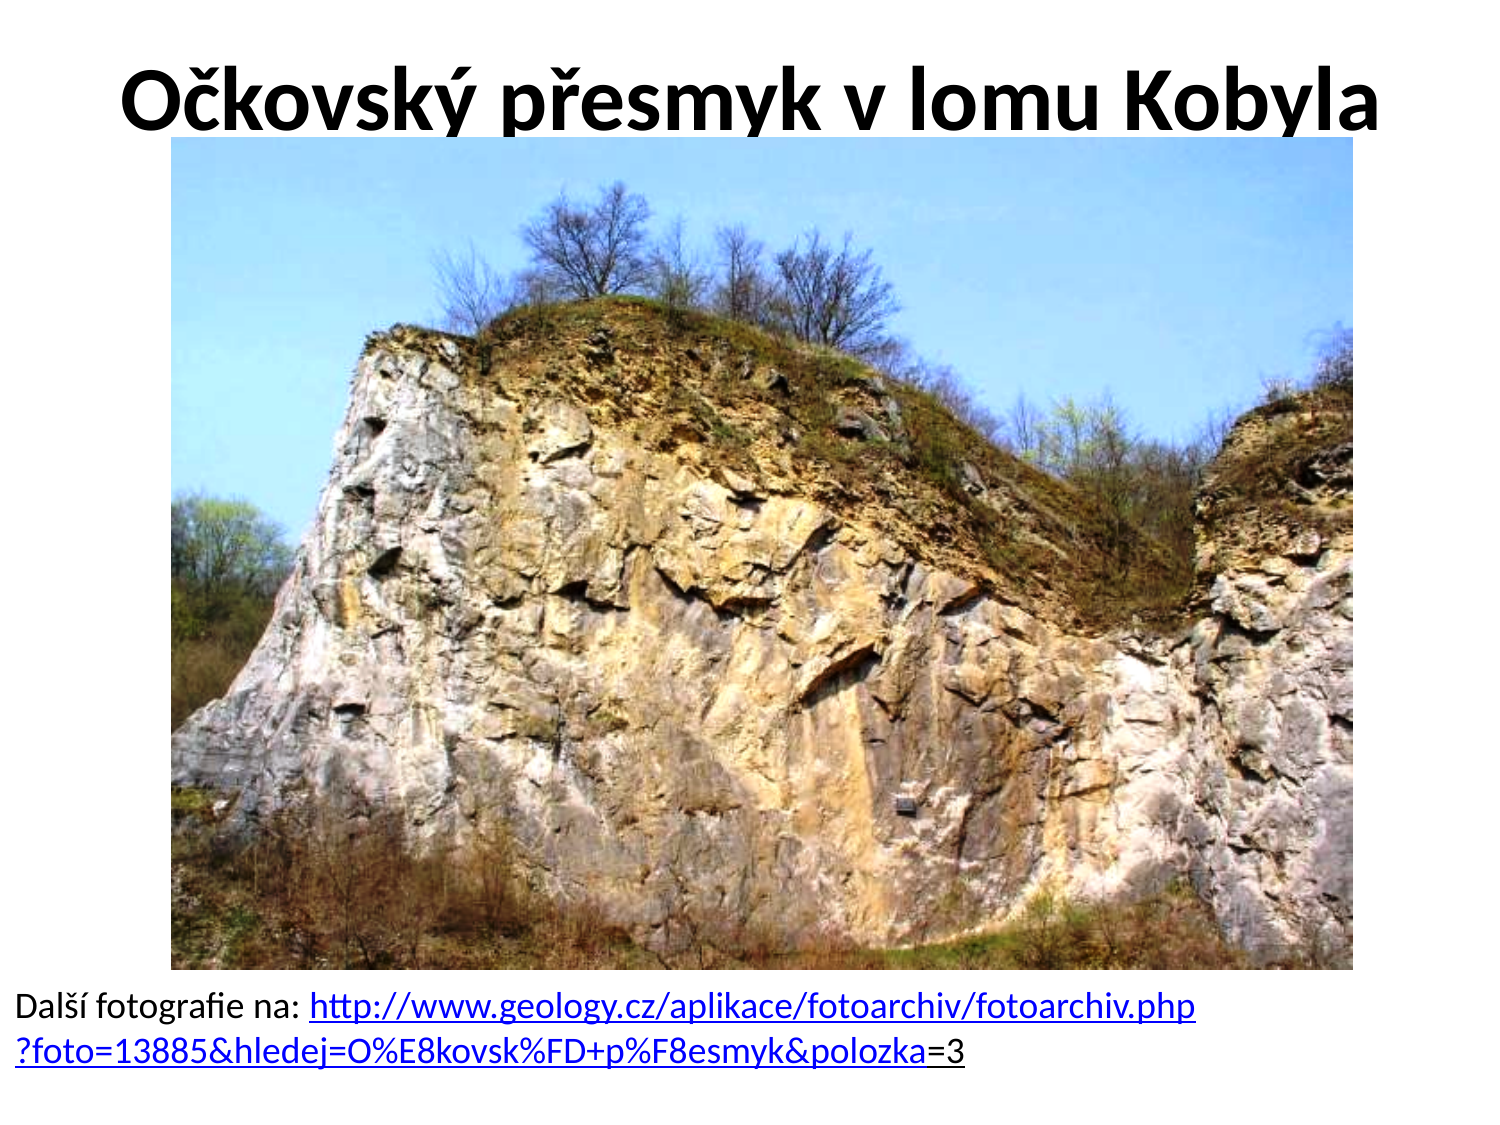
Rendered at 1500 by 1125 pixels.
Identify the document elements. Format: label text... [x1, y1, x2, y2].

title Očkovský přesmyk v lomu Kobyla [76, 0, 1427, 188]
text_box Další fotografie na: http://www.geology.cz/aplikace/fotoarchiv/fotoarchiv.php?foto=13885&hledej=O%E8kovsk%FD+p%F8esmyk&polozka=3 [0, 973, 1500, 1079]
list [170, 136, 1353, 971]
